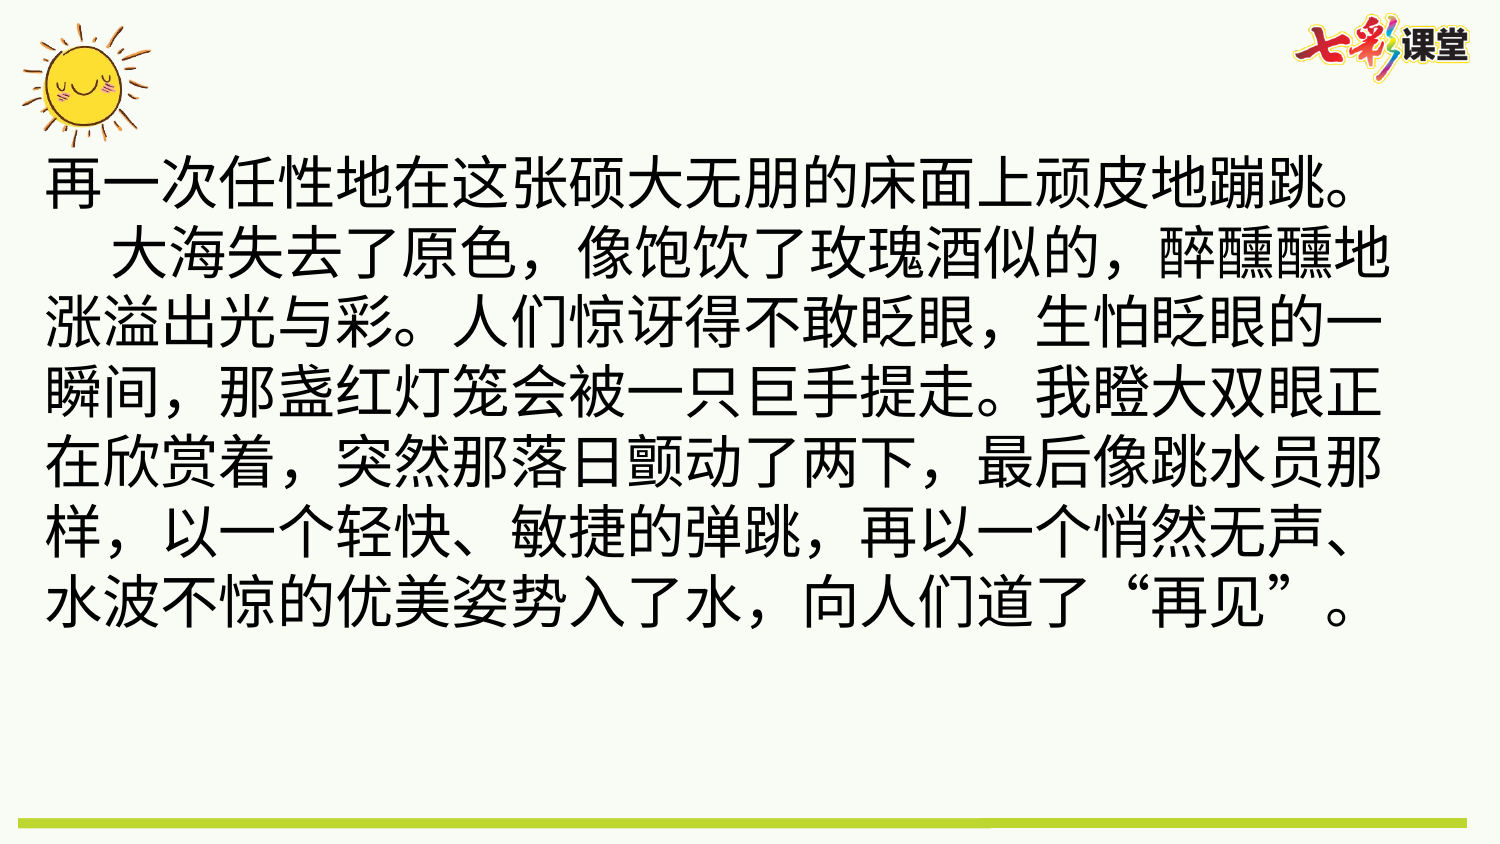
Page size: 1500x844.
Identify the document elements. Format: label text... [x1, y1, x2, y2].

picture [0, 0, 173, 172]
picture [1291, 9, 1472, 87]
picture [18, 771, 1467, 844]
text_box 再一次任性地在这张硕大无朋的床面上顽皮地蹦跳。 大海失去了原色，像饱饮了玫瑰酒似的，醉醺醺地涨溢出光与彩。人们惊讶得不敢眨眼，生怕眨眼的一瞬间，那盏红灯笼会被一只巨手提走。我瞪大双眼正在欣赏着，突然那落日颤动了两下，最后像跳水员那样，以一个轻快、敏捷的弹跳，再以一个悄然无声、水波不惊的优美姿势入了水，向人们道了“再见”。 [29, 138, 1441, 643]
